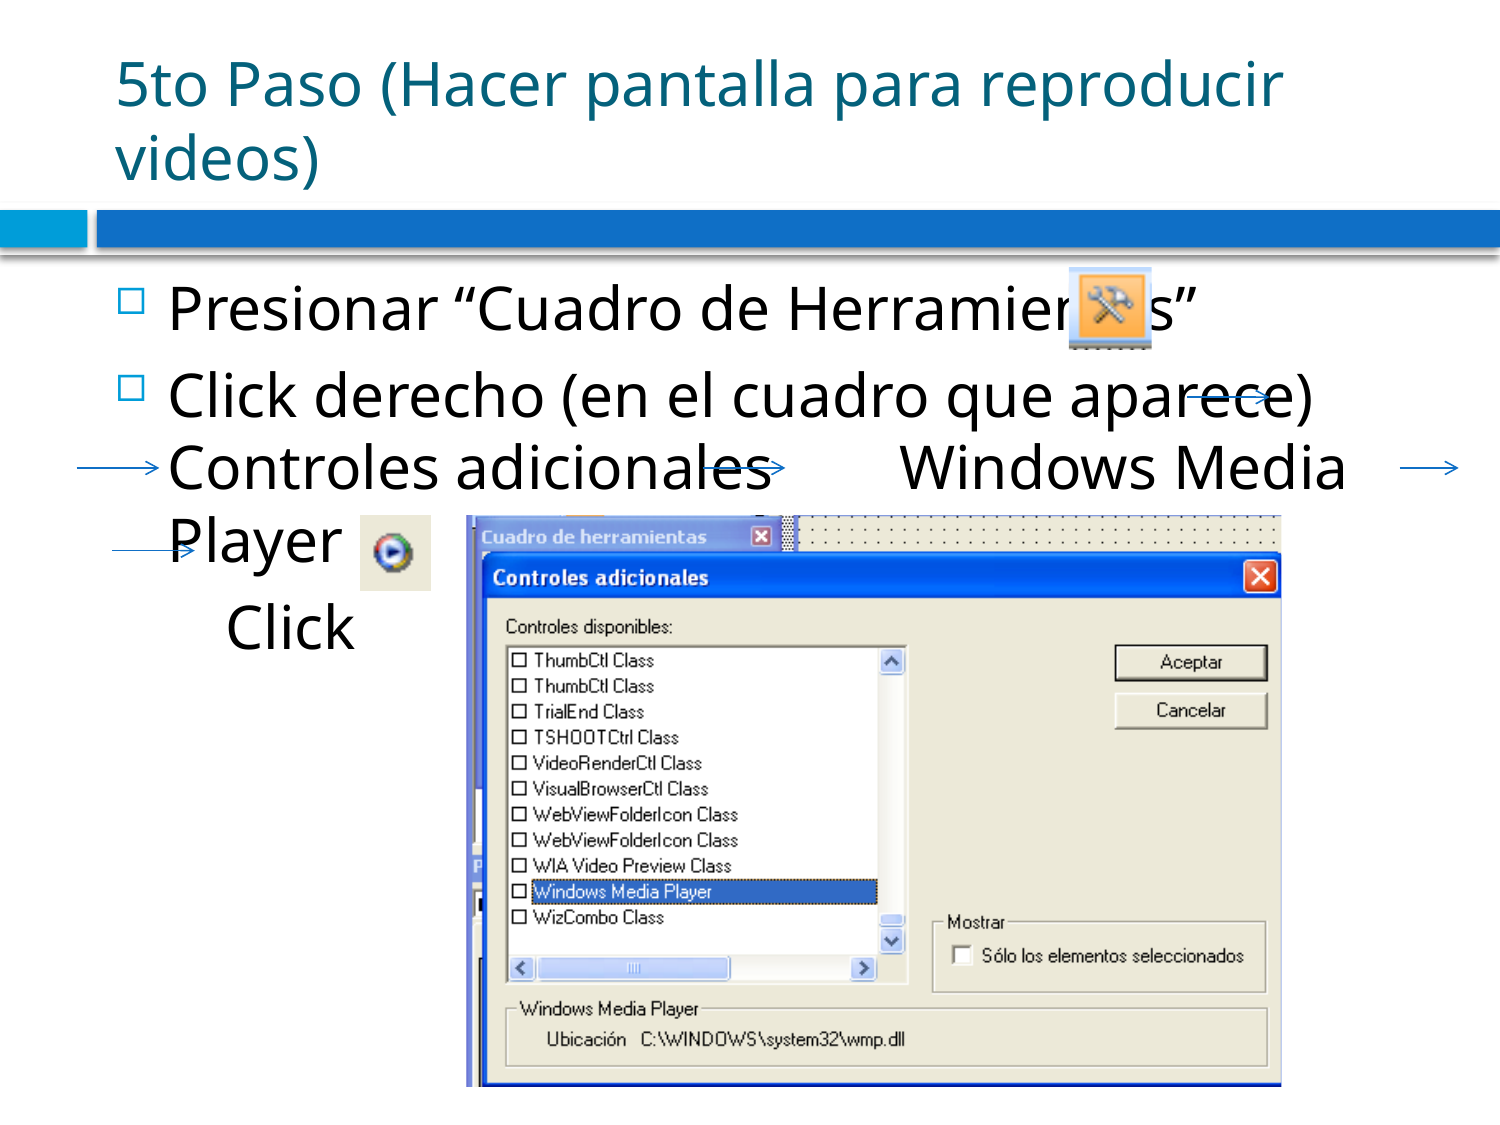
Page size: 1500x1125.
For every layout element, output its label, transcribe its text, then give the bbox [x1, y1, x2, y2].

list Presionar “Cuadro de Herramientas” Click derecho (en el cuadro que aparece) Controles adicionales Windows Media Player Click [100, 262, 1438, 1000]
picture [466, 514, 1282, 1087]
picture [359, 514, 432, 592]
title 5to Paso (Hacer pantalla para reproducir videos) [100, 37, 1438, 200]
picture [1068, 266, 1152, 351]
